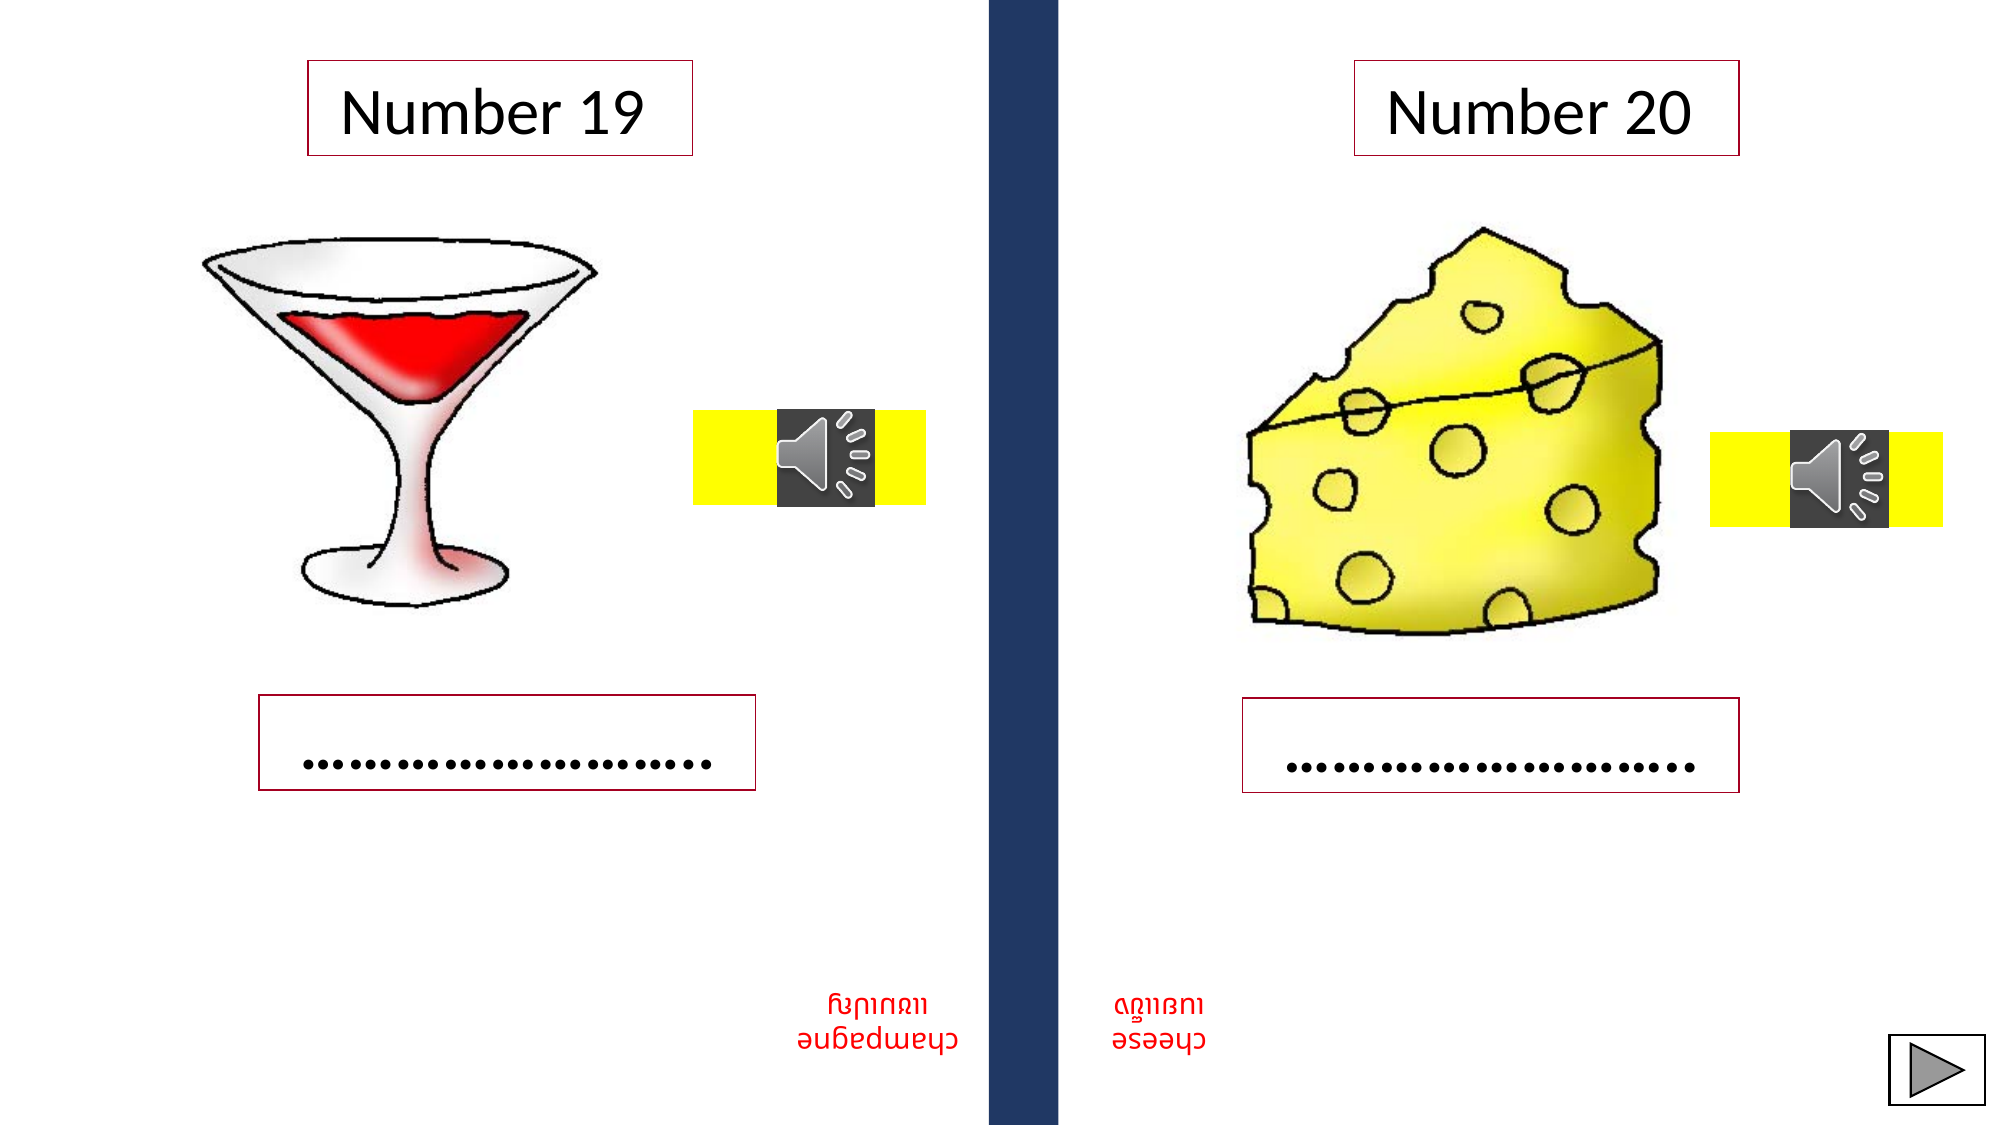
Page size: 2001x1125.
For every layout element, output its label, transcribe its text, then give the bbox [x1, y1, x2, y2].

picture [1789, 429, 1890, 530]
text_box …………………….. [259, 695, 756, 790]
text_box [988, 0, 1059, 1125]
text_box champagne แชมเปญ [766, 985, 989, 1071]
picture [775, 407, 876, 508]
table_header [876, 410, 926, 505]
picture [1158, 196, 1710, 656]
text_box cheese เนยแข็ง [1089, 985, 1229, 1071]
text_box Number 20 [1354, 60, 1739, 156]
text_box …………………….. [1242, 697, 1739, 793]
table_header [1890, 432, 1943, 527]
text_box [1888, 1034, 1986, 1106]
table_header [693, 410, 775, 505]
picture [178, 213, 614, 639]
table_header [1710, 432, 1789, 527]
text_box Number 19 [308, 60, 693, 156]
